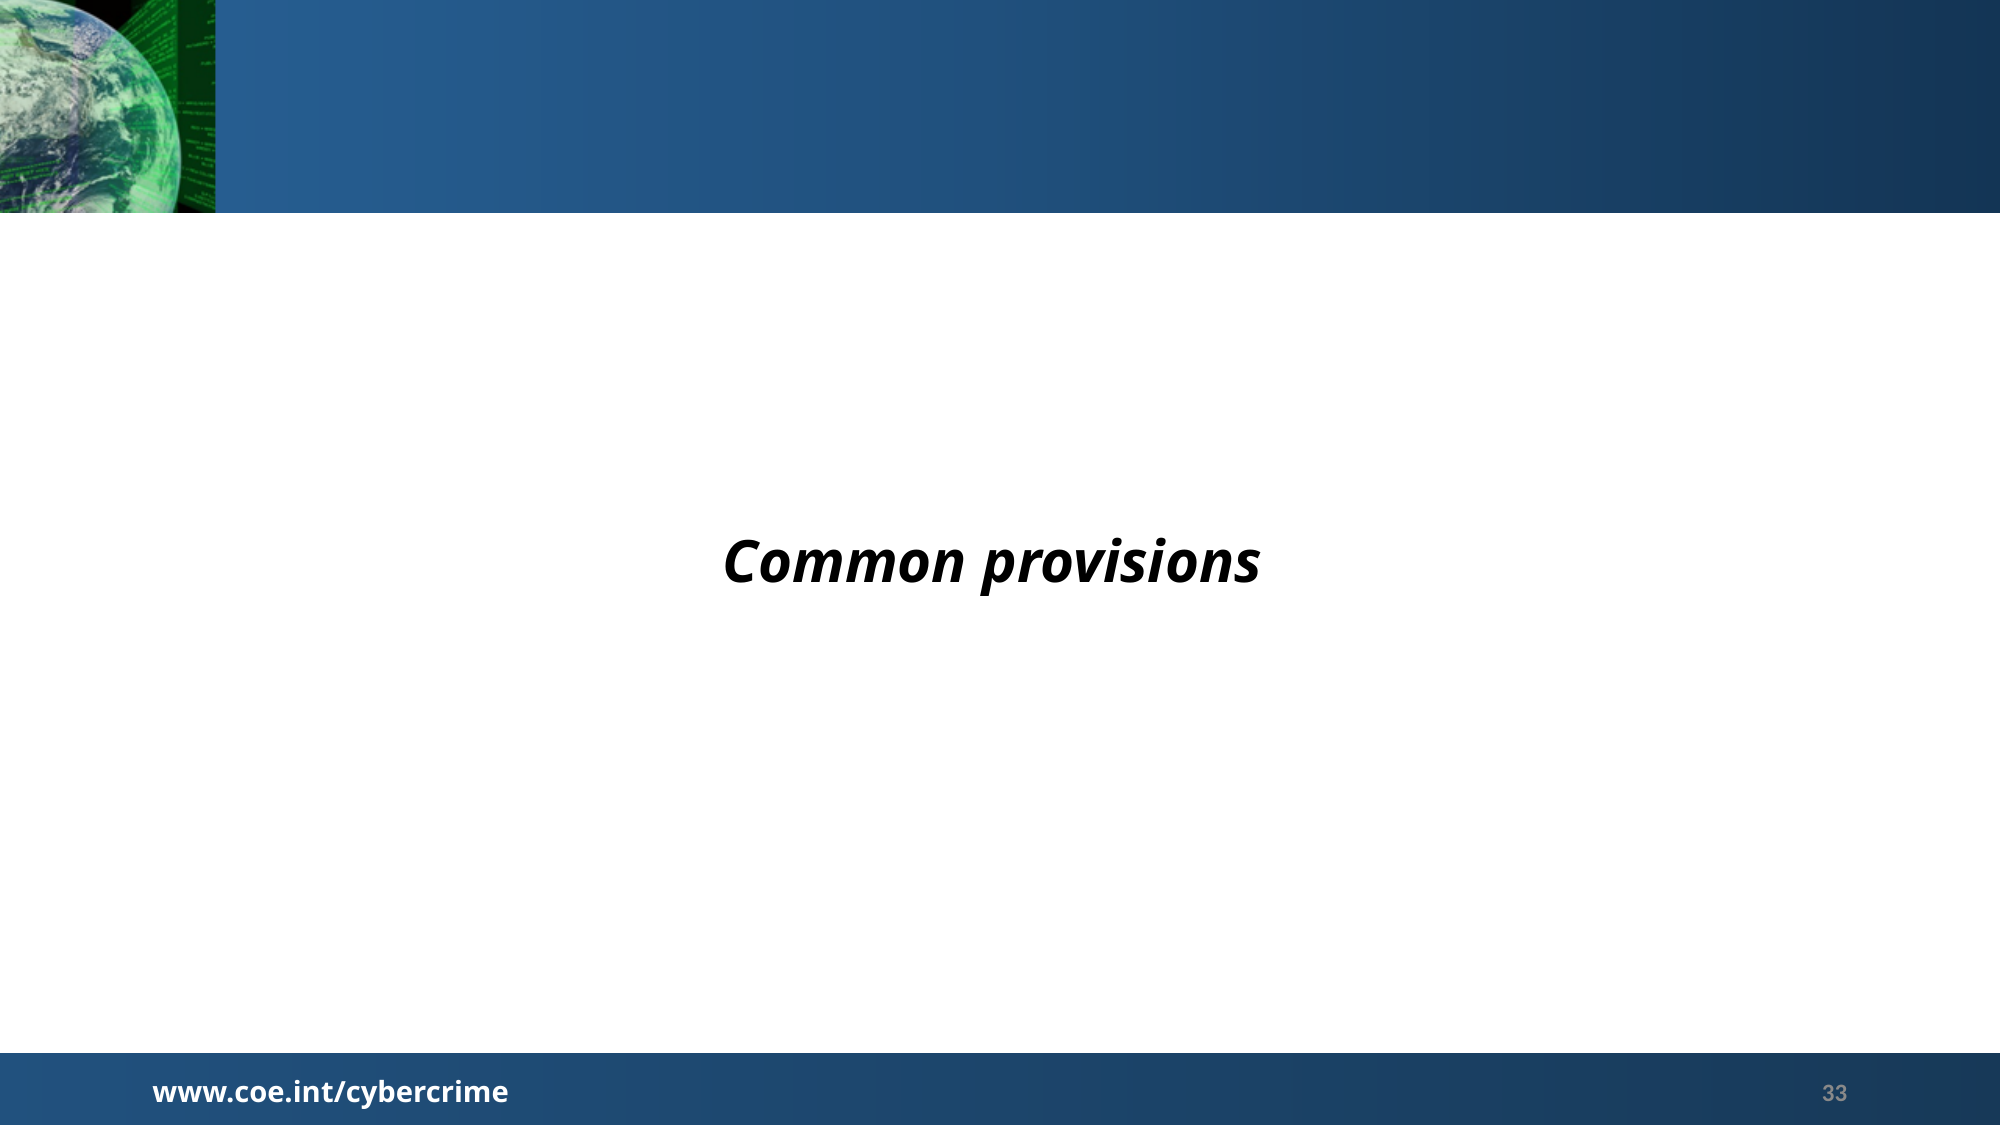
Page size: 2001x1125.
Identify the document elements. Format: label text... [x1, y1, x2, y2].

picture [0, 0, 2000, 213]
slide_number www.coe.int/cybercrime [137, 1061, 588, 1121]
slide_number 33 [1412, 1061, 1863, 1121]
list Common provisions [137, 350, 1863, 922]
